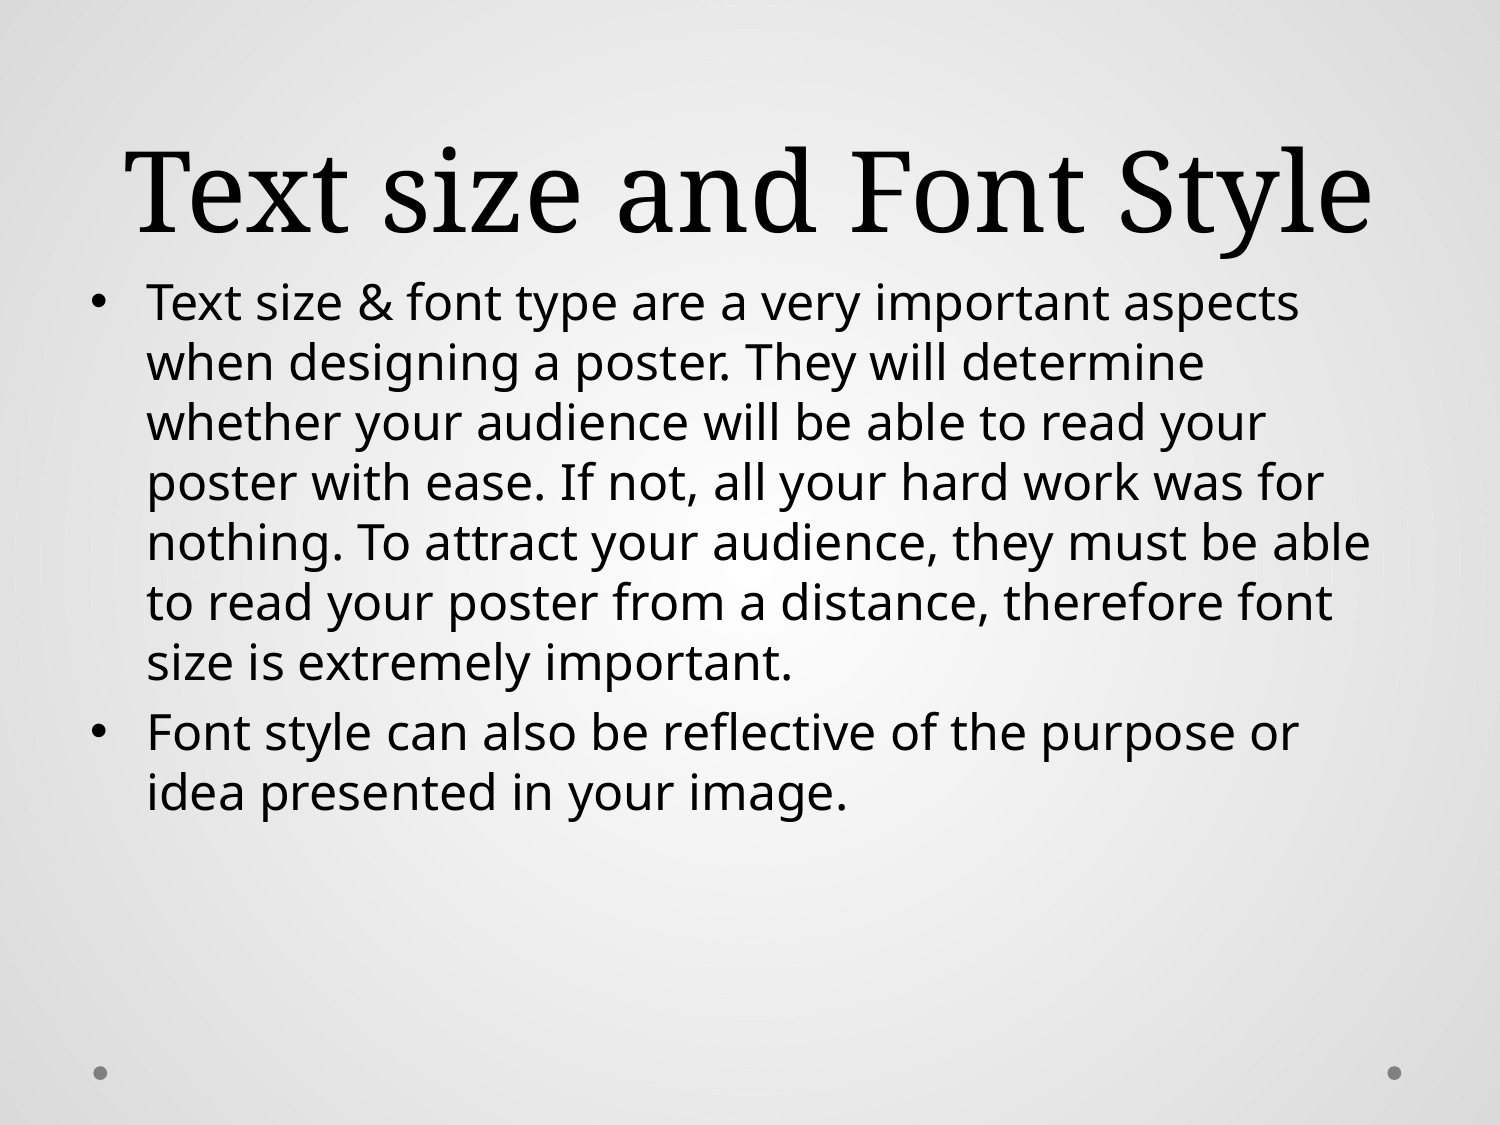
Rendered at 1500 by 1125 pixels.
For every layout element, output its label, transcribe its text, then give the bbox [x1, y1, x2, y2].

list Text size & font type are a very important aspects when designing a poster. They will determine whether your audience will be able to read your poster with ease. If not, all your hard work was for nothing. To attract your audience, they must be able to read your poster from a distance, therefore font size is extremely important. Font style can also be reflective of the purpose or idea presented in your image. [75, 262, 1425, 1005]
title Text size and Font Style [75, 0, 1425, 262]
